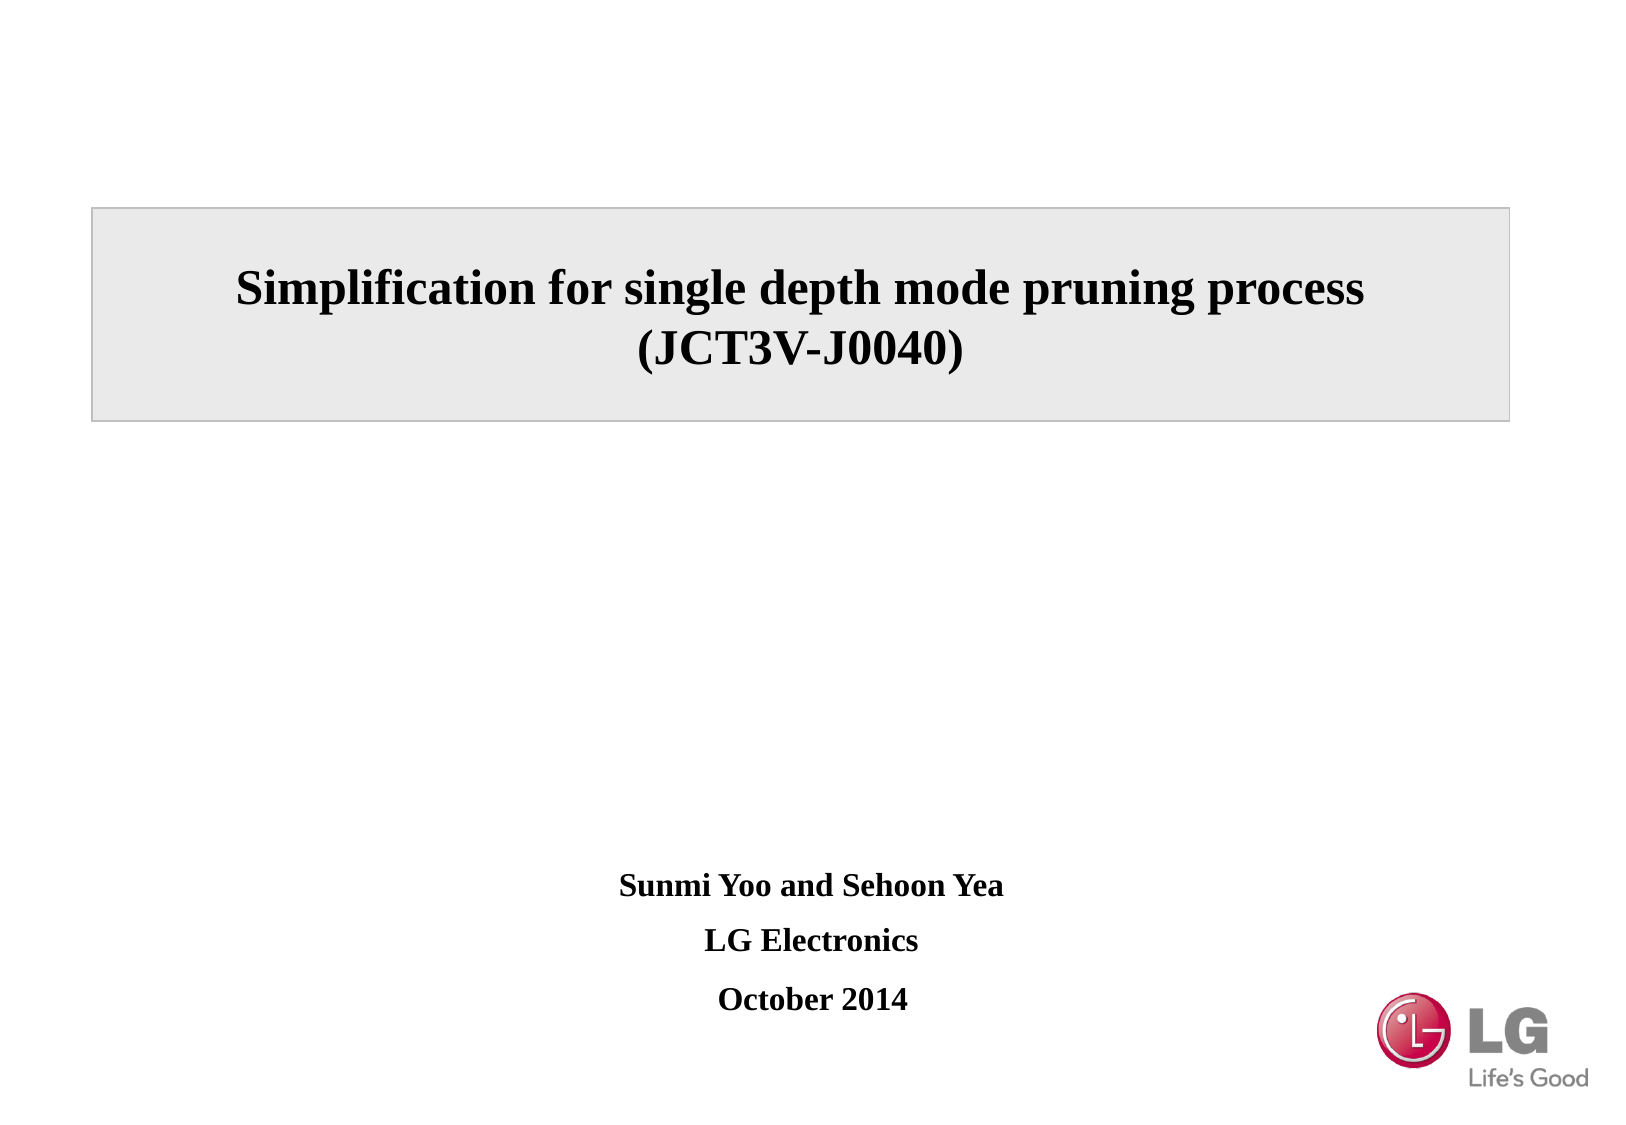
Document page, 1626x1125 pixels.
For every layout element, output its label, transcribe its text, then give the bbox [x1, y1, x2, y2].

text_box October 2014 [665, 969, 961, 1024]
picture [1375, 985, 1588, 1093]
text_box Sunmi Yoo and Sehoon Yea [566, 855, 1058, 911]
text_box Simplification for single depth mode pruning process (JCT3V-J0040) [91, 208, 1510, 421]
text_box LG Electronics [651, 910, 972, 966]
